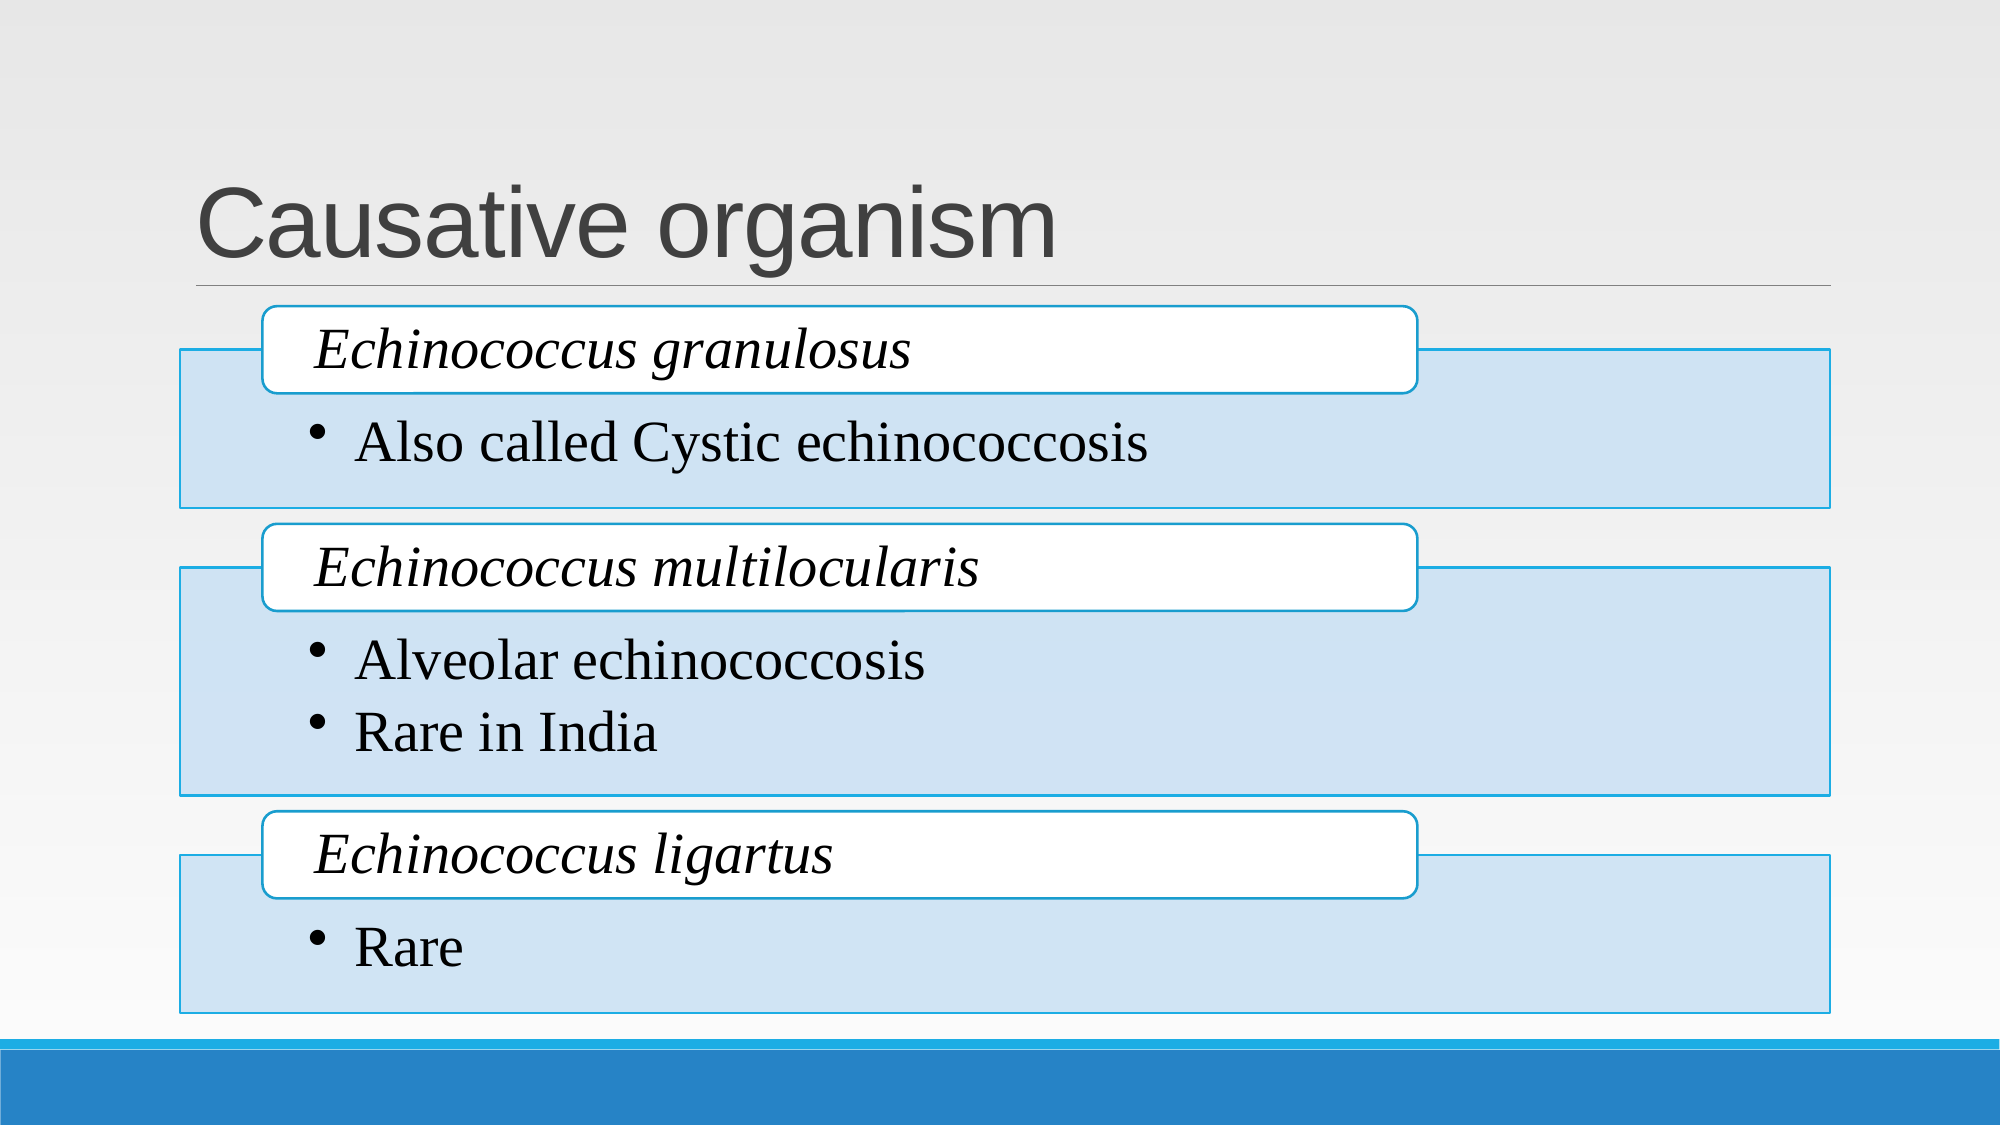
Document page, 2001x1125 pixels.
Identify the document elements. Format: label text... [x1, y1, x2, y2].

title Causative organism [180, 47, 1830, 285]
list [179, 302, 1831, 1017]
